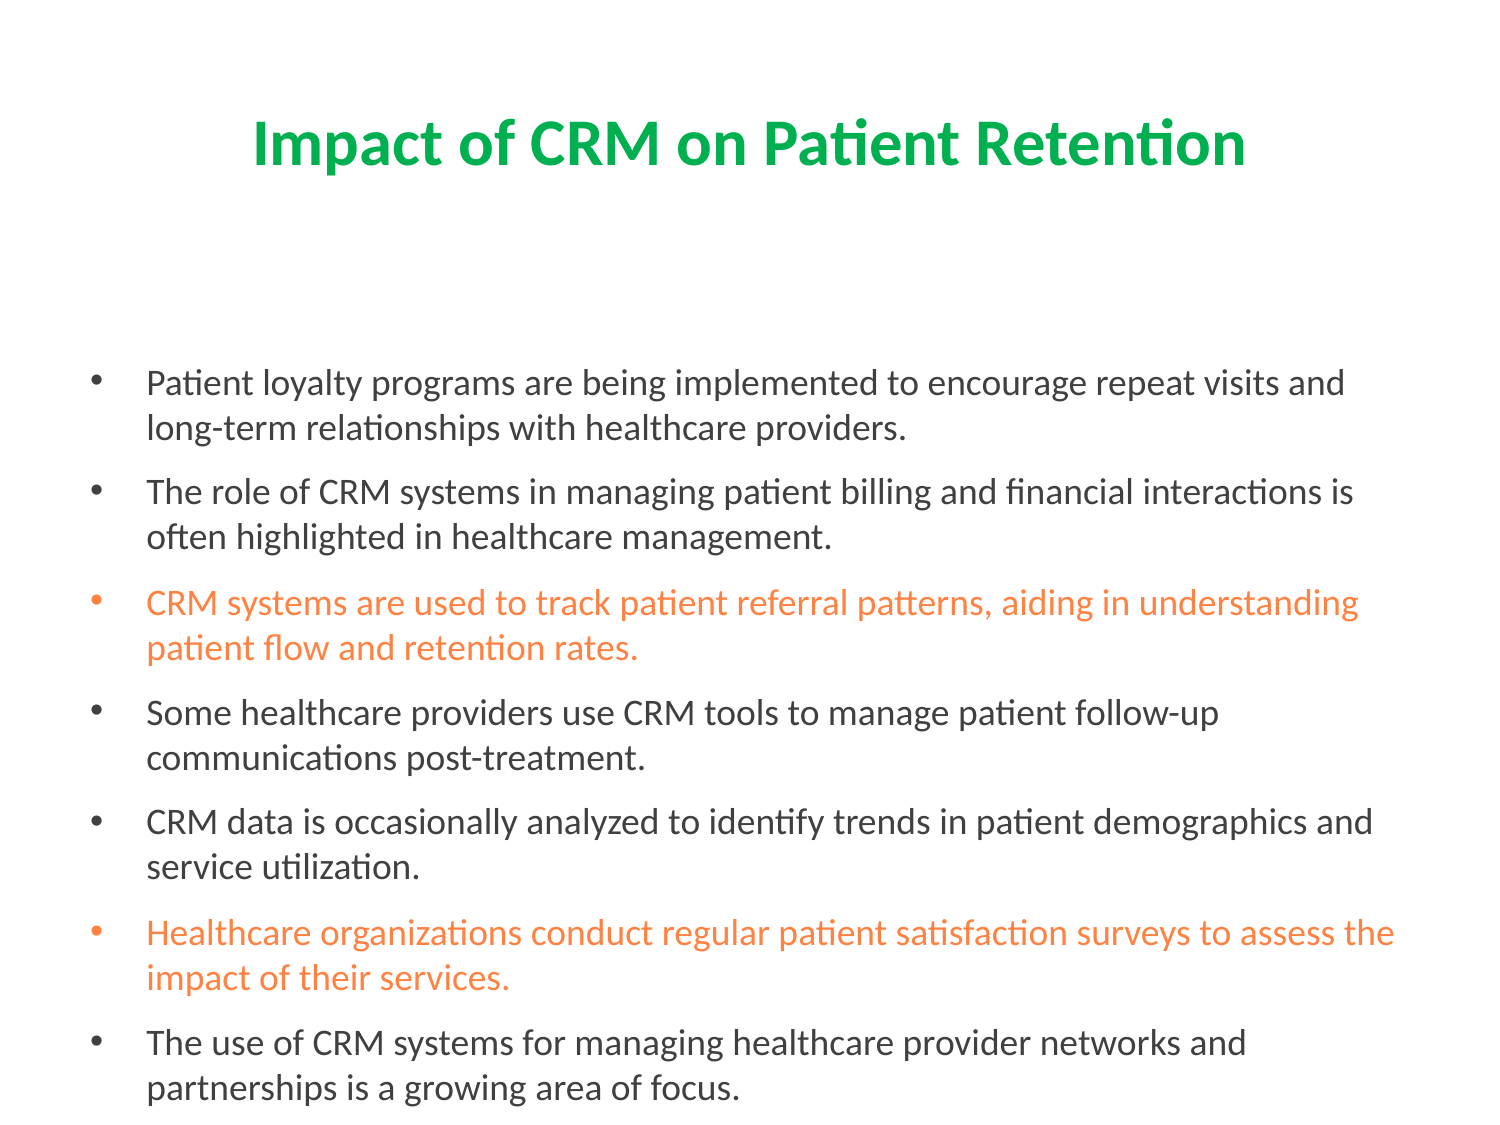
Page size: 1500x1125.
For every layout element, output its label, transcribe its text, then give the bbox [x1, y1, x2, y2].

list Patient loyalty programs are being implemented to encourage repeat visits and long-term relationships with healthcare providers. The role of CRM systems in managing patient billing and financial interactions is often highlighted in healthcare management. CRM systems are used to track patient referral patterns, aiding in understanding patient flow and retention rates. Some healthcare providers use CRM tools to manage patient follow-up communications post-treatment. CRM data is occasionally analyzed to identify trends in patient demographics and service utilization. Healthcare organizations conduct regular patient satisfaction surveys to assess the impact of their services. The use of CRM systems for managing healthcare provider networks and partnerships is a growing area of focus. [75, 262, 1425, 1005]
title Impact of CRM on Patient Retention [75, 45, 1425, 233]
